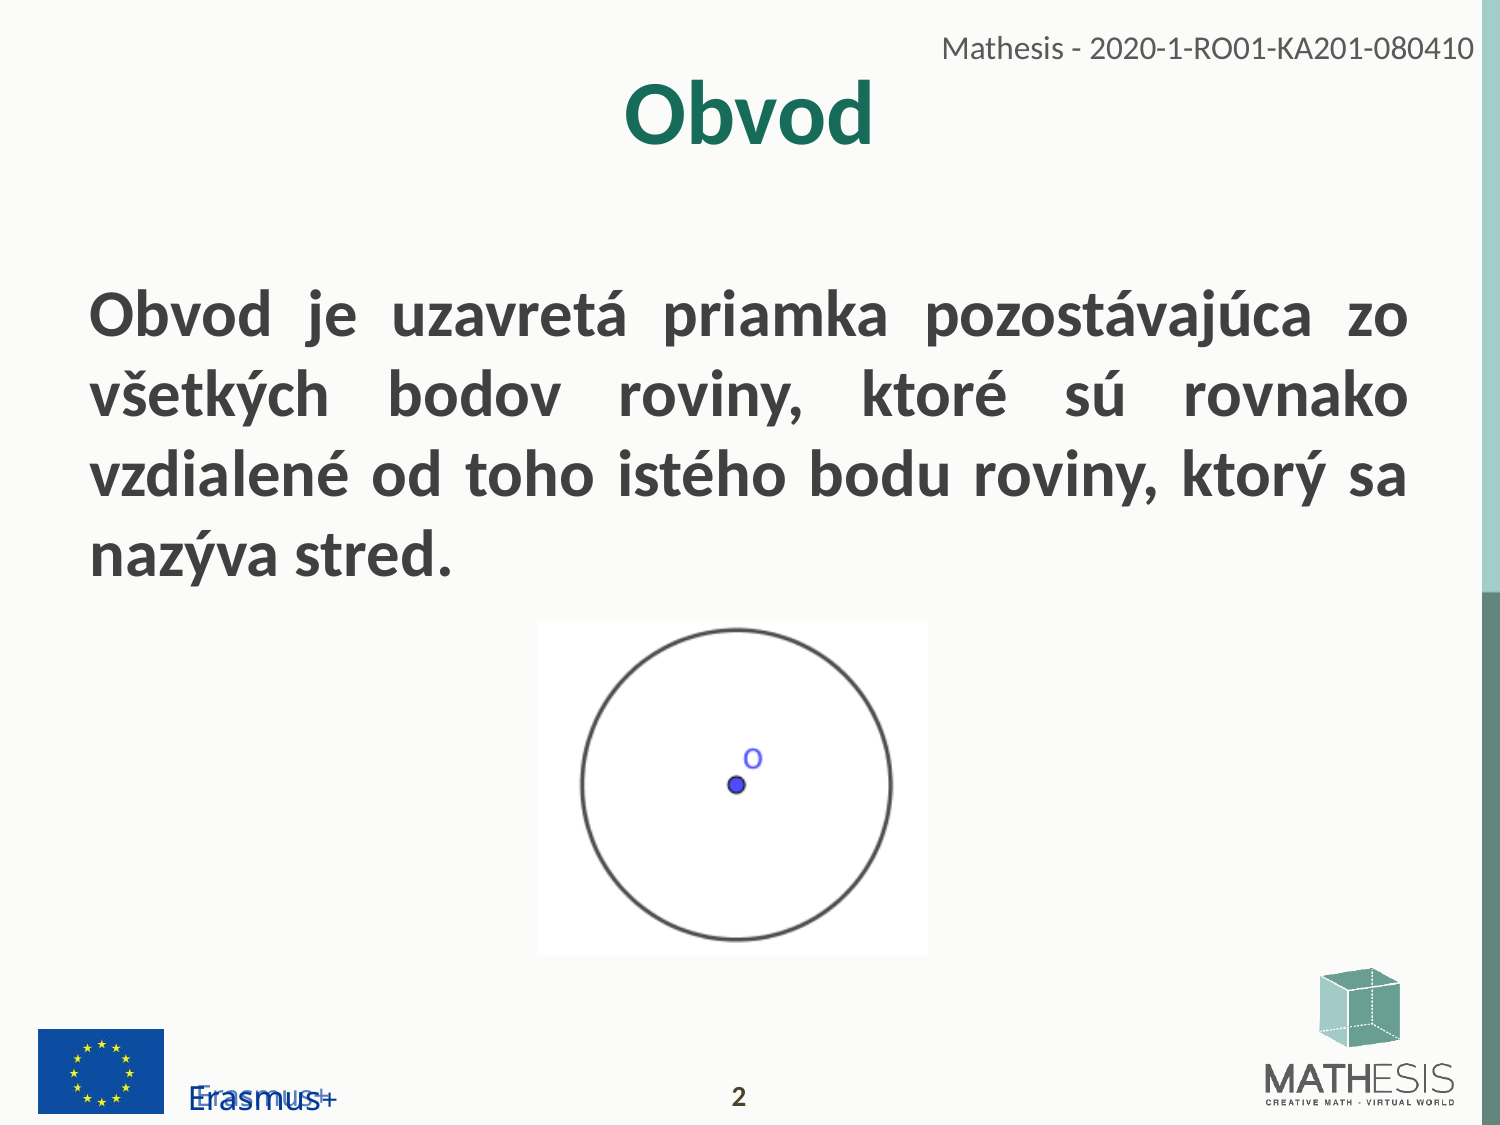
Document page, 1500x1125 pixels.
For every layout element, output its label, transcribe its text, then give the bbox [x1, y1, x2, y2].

title Obvod [75, 45, 1425, 233]
picture [537, 621, 928, 956]
list Obvod je uzavretá priamka pozostávajúca zo všetkých bodov roviny, ktoré sú rovnako vzdialené od toho istého bodu roviny, ktorý sa nazýva stred. [75, 262, 1425, 1005]
picture [38, 1029, 164, 1114]
